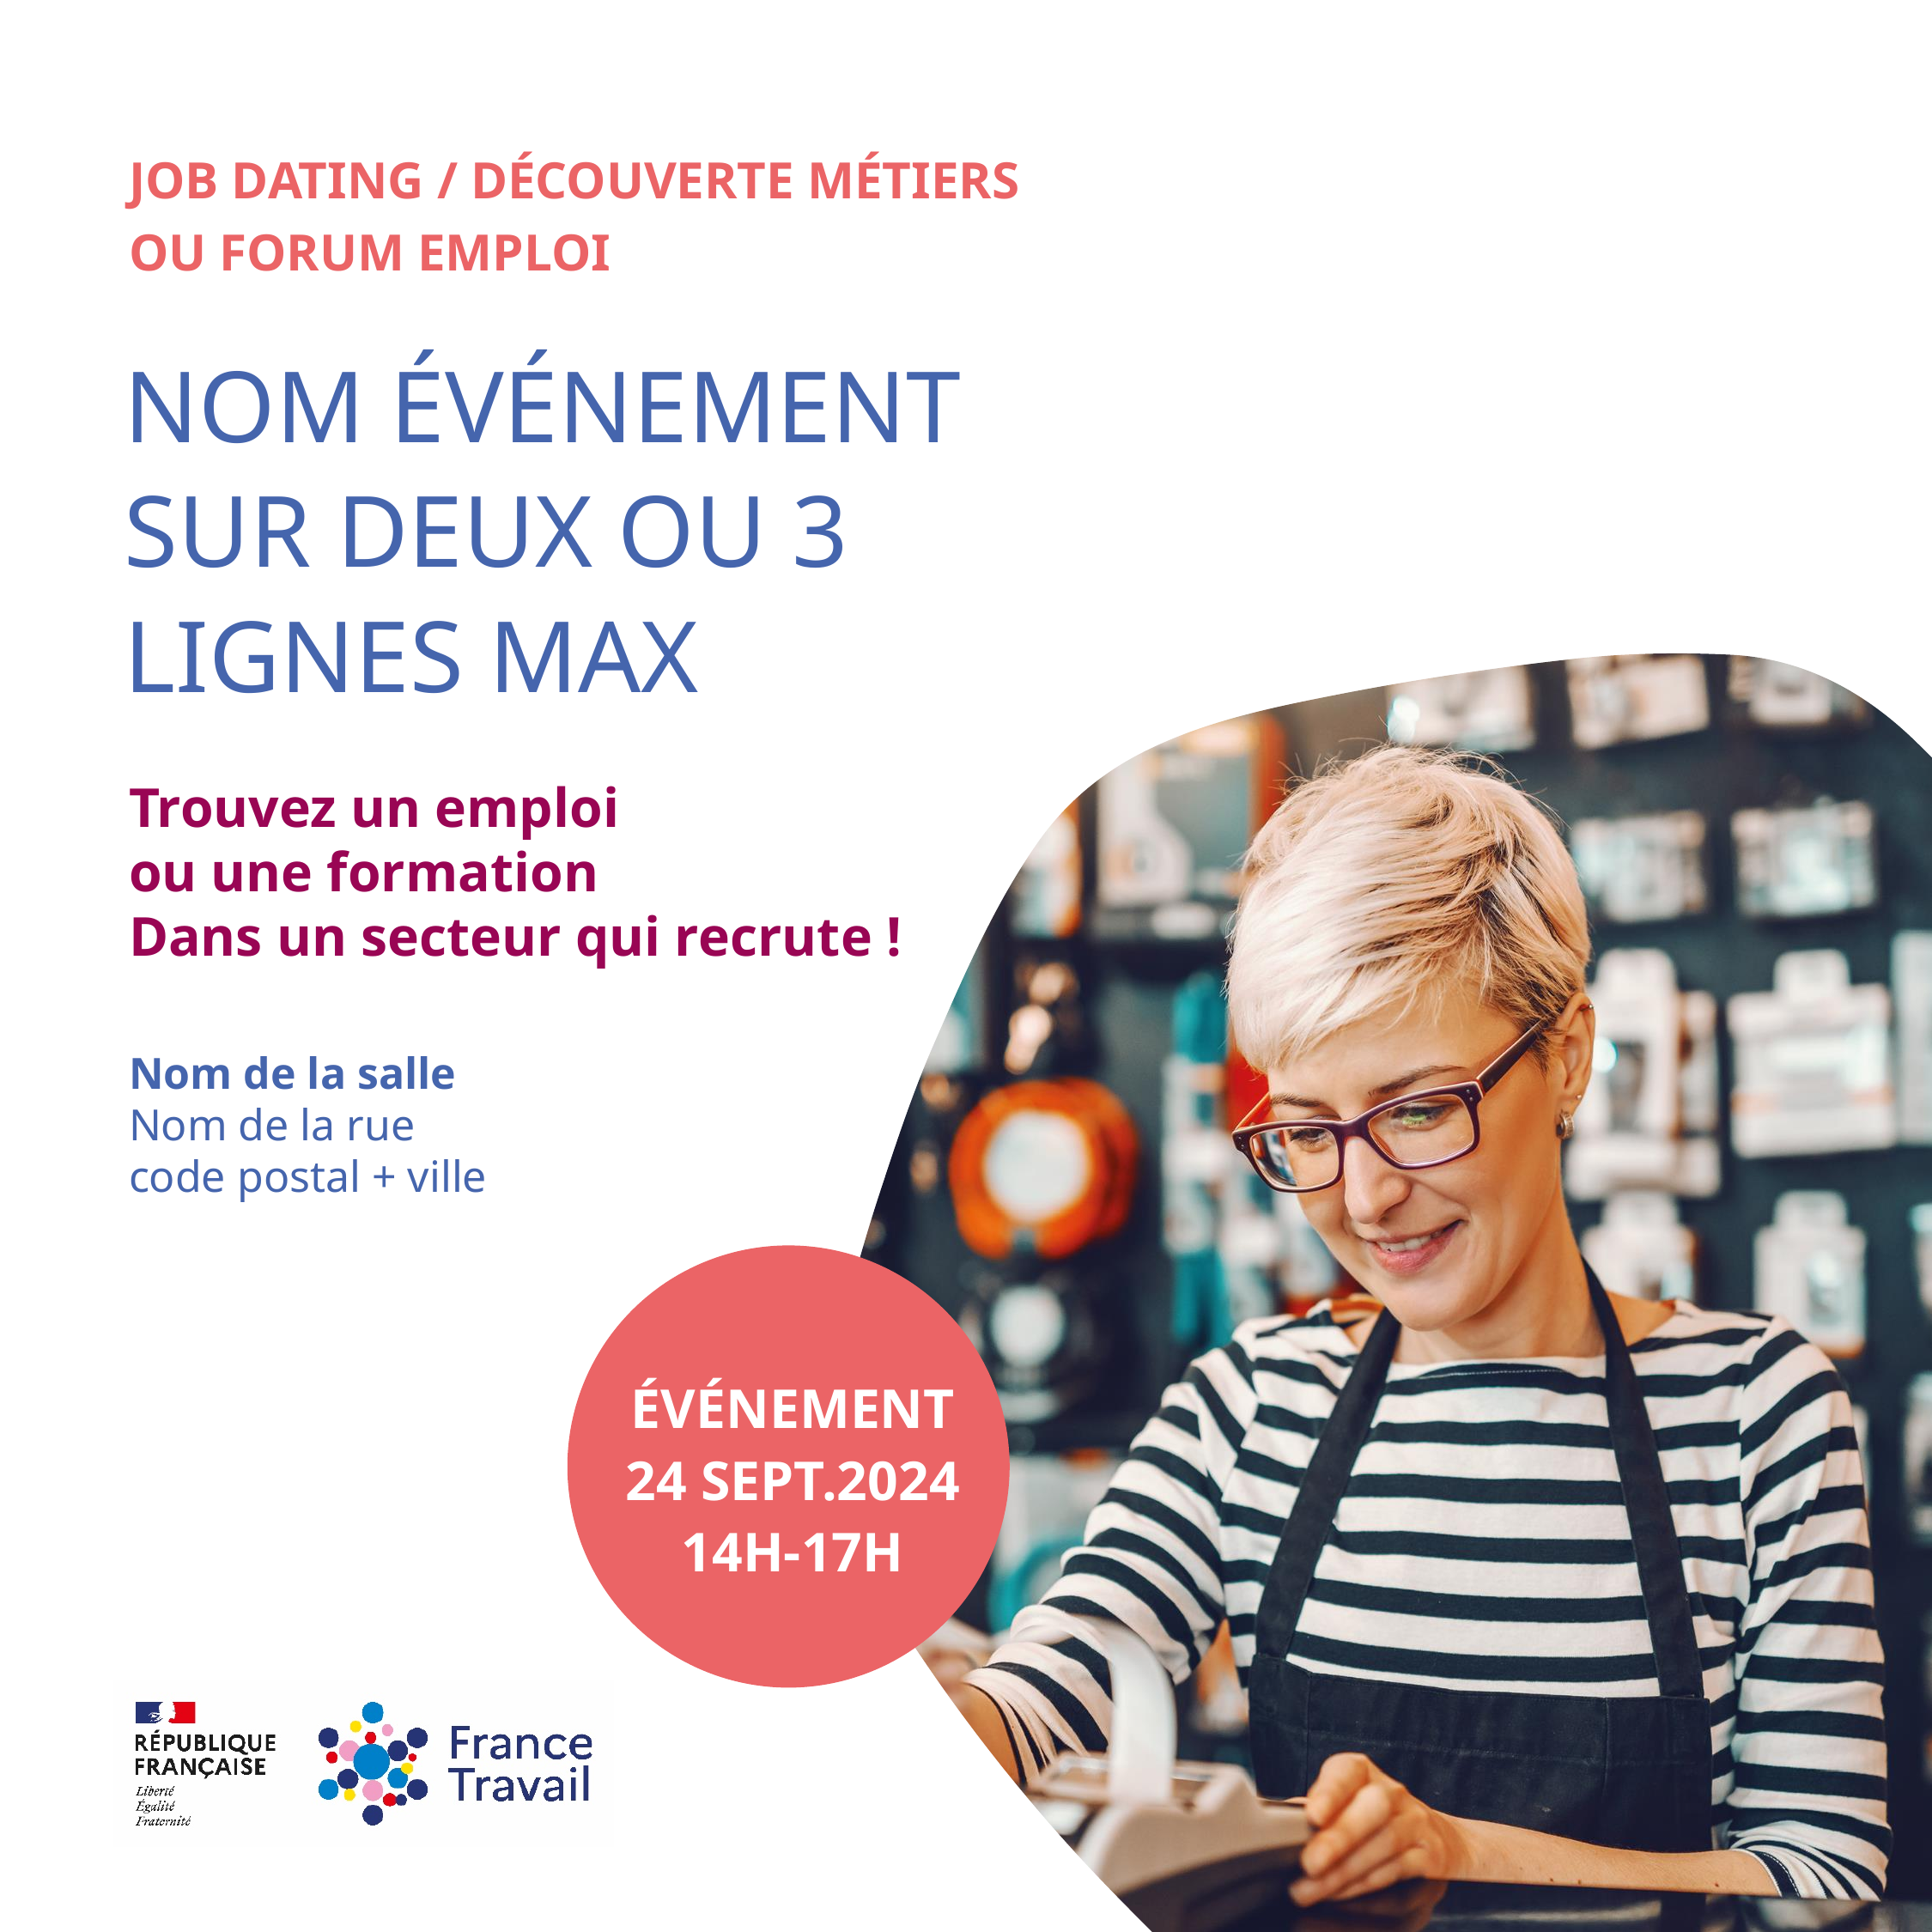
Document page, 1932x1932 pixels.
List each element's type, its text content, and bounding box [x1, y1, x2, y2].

text_box Trouvez un emploi ou une formation Dans un secteur qui recrute ! [116, 767, 1165, 973]
text_box Nom événement Sur deux ou 3 lignes max [111, 330, 1210, 719]
picture [113, 1680, 614, 1847]
text_box [592, 1244, 984, 1361]
text_box [603, 1589, 974, 1689]
text_box Job dating / découverte métiers ou Forum emploi [116, 131, 1214, 288]
text_box Événement 24 sept.2024 14h-17h [491, 1361, 1095, 1589]
text_box [860, 653, 1932, 1932]
text_box Nom de la salle Nom de la rue code postal + ville [116, 1040, 1252, 1207]
